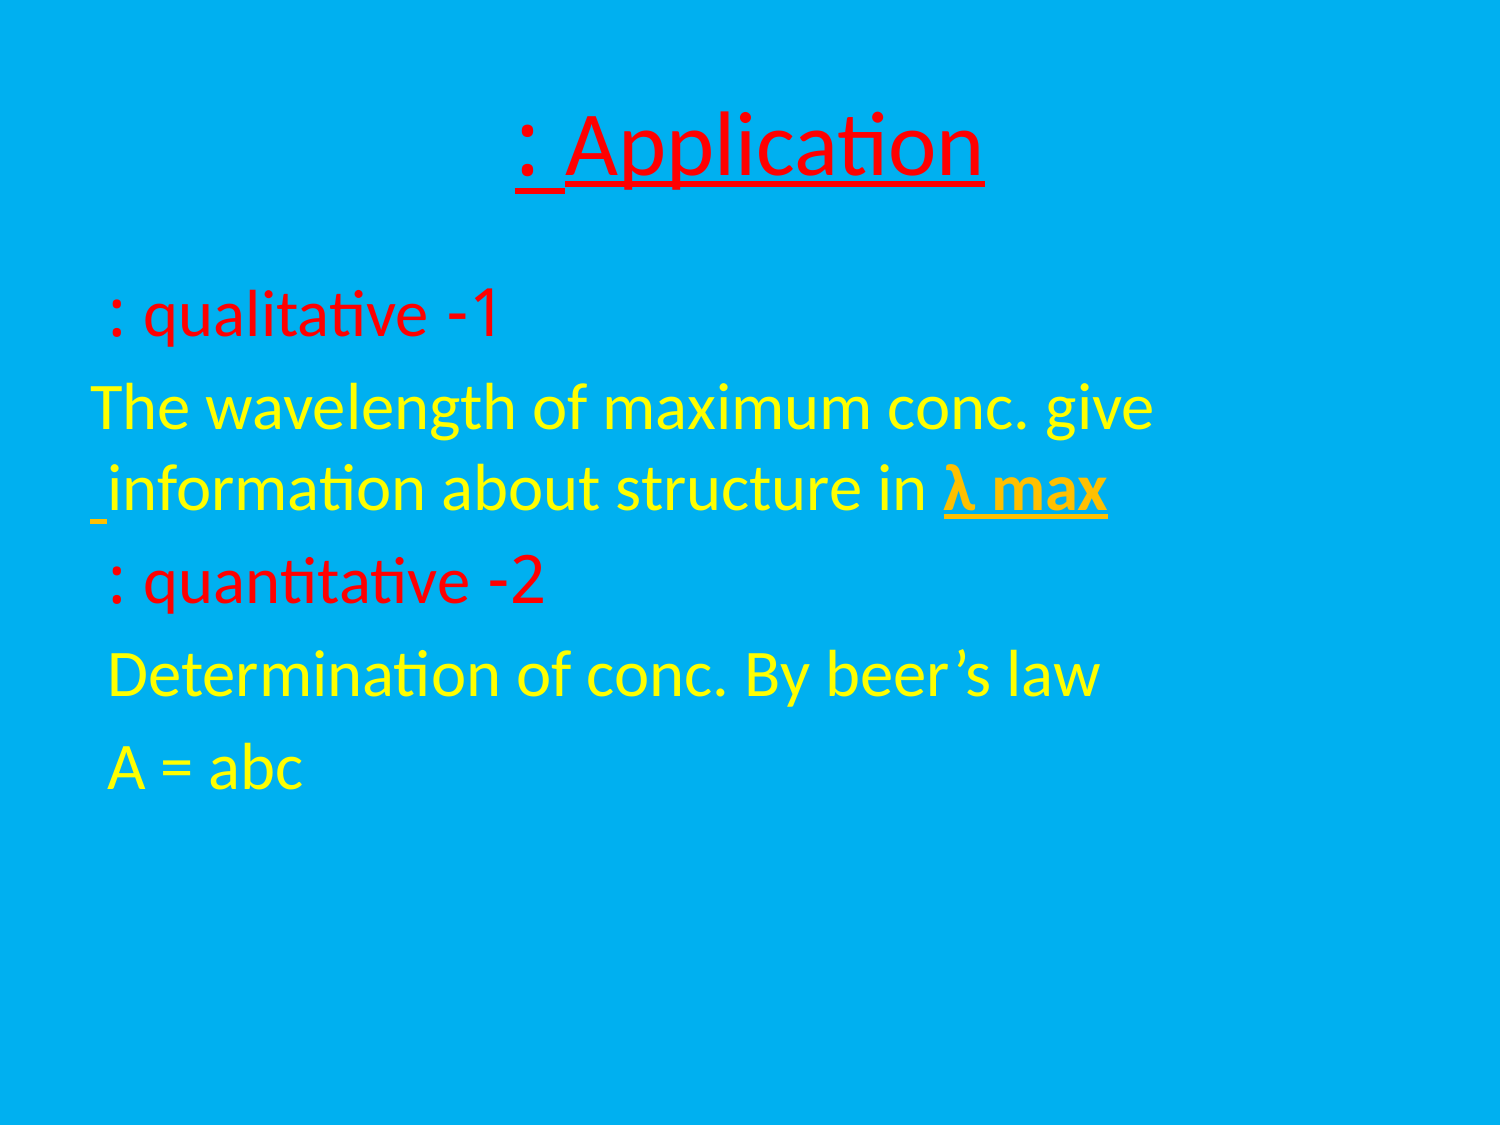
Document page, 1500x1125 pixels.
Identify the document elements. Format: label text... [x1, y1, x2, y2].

title Application : [75, 45, 1425, 233]
list 1- qualitative : The wavelength of maximum conc. give information about structure in λ max 2- quantitative : Determination of conc. By beer’s law A = abc [75, 262, 1425, 1005]
